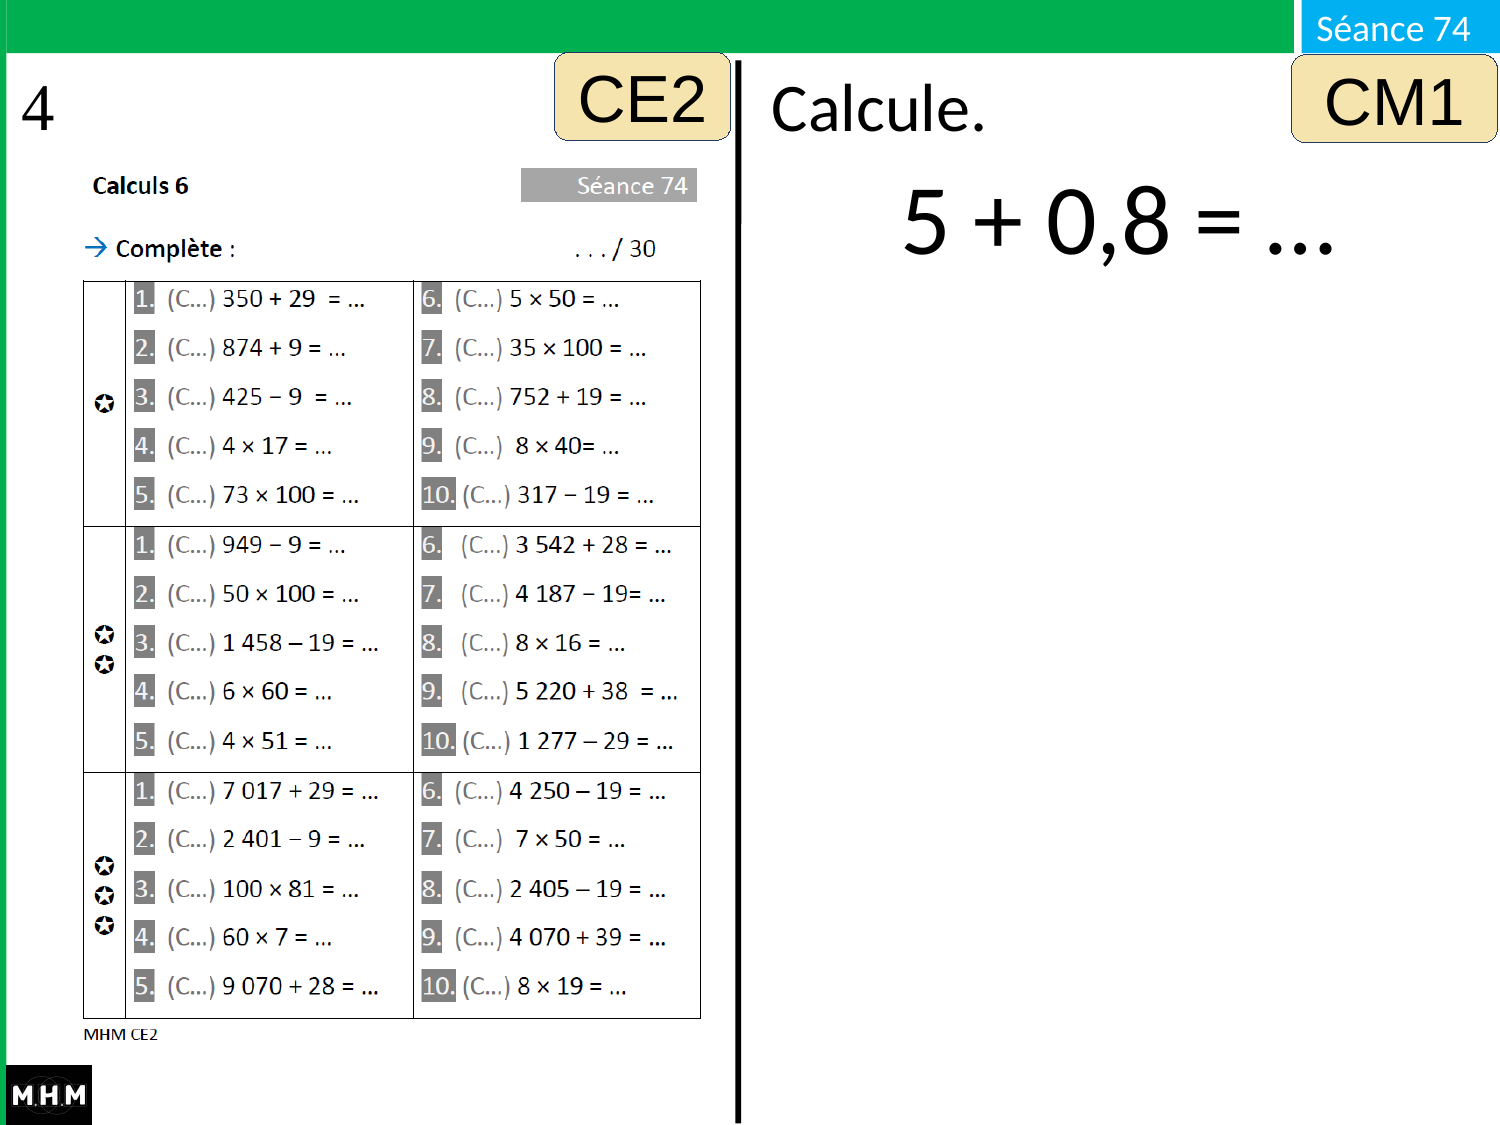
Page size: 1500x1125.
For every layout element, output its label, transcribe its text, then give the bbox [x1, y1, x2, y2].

picture [6, 1065, 92, 1125]
text_box Calcule. [756, 65, 1047, 155]
text_box CE2 [554, 52, 731, 141]
text_box 5 + 0,8 = … [885, 147, 1500, 283]
picture [69, 164, 703, 1051]
text_box CM1 [1291, 54, 1498, 143]
